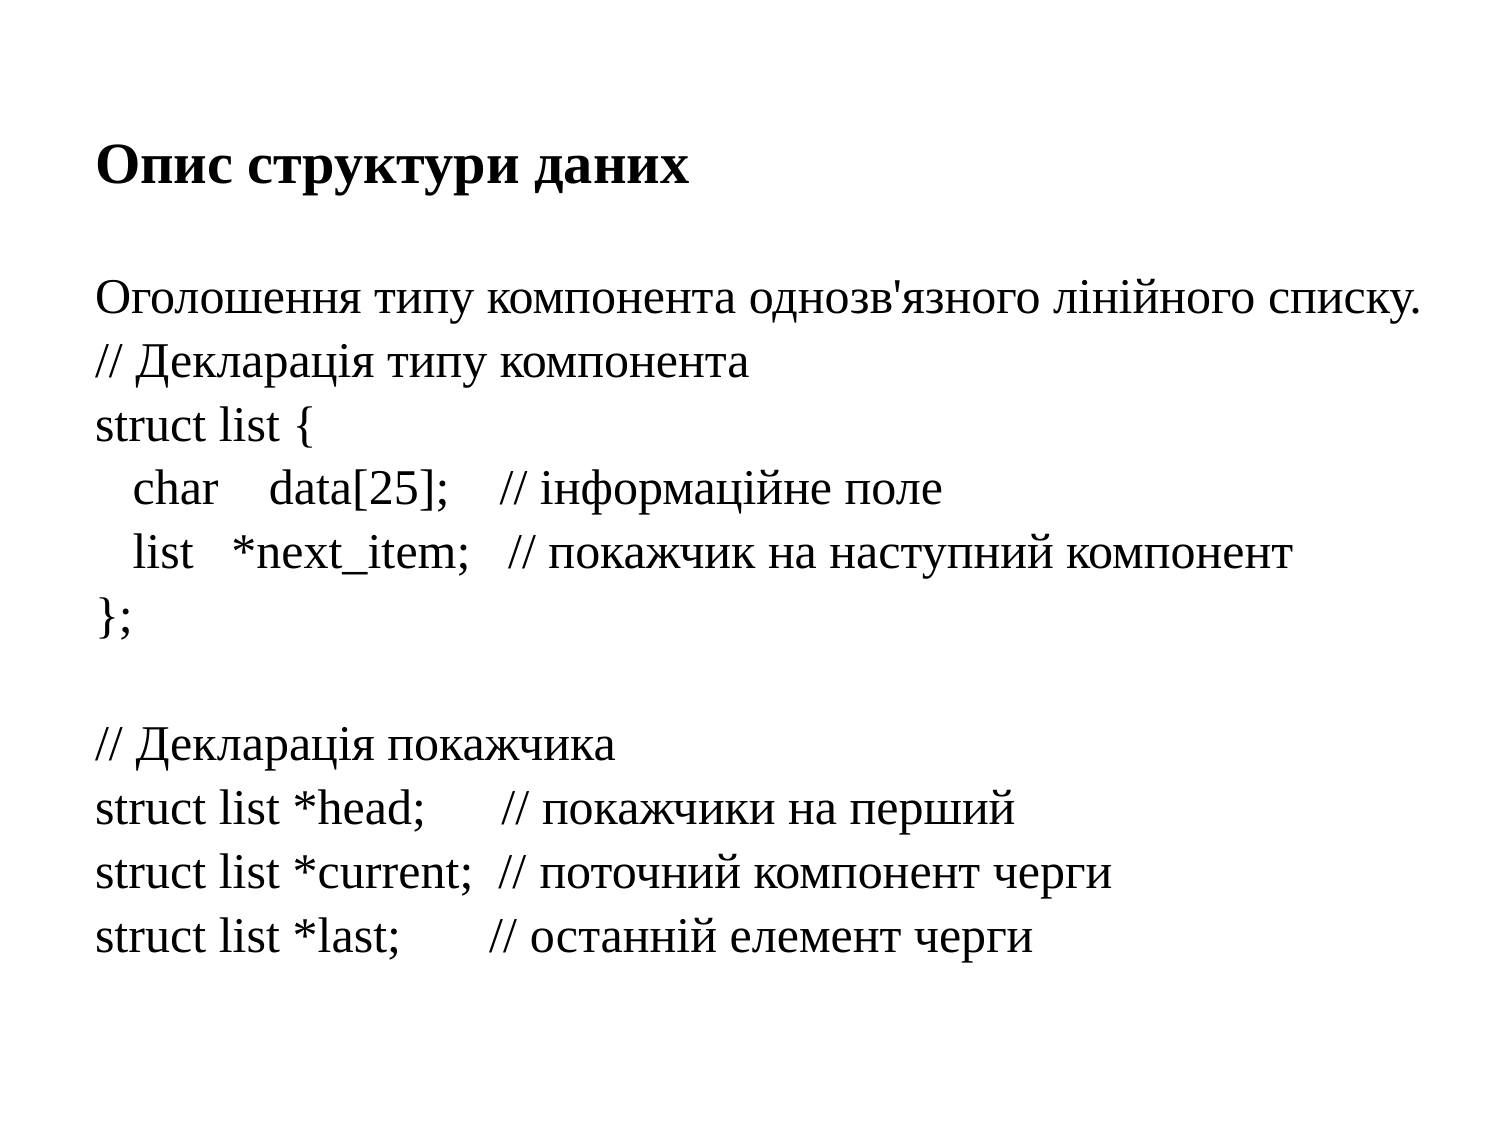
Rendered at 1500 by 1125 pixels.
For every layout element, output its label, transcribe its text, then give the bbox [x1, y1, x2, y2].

list Опис структури даних Оголошення типу компонента однозв'язного лінійного списку. // Декларація типу компонента struct list { char data[25]; // інформаційне поле list *next_item; // покажчик на наступний компонент }; // Декларація покажчика struct list *head; // покажчики на перший struct list *current; // поточний компонент черги struct list *last; // останній елемент черги [65, 125, 1500, 1046]
